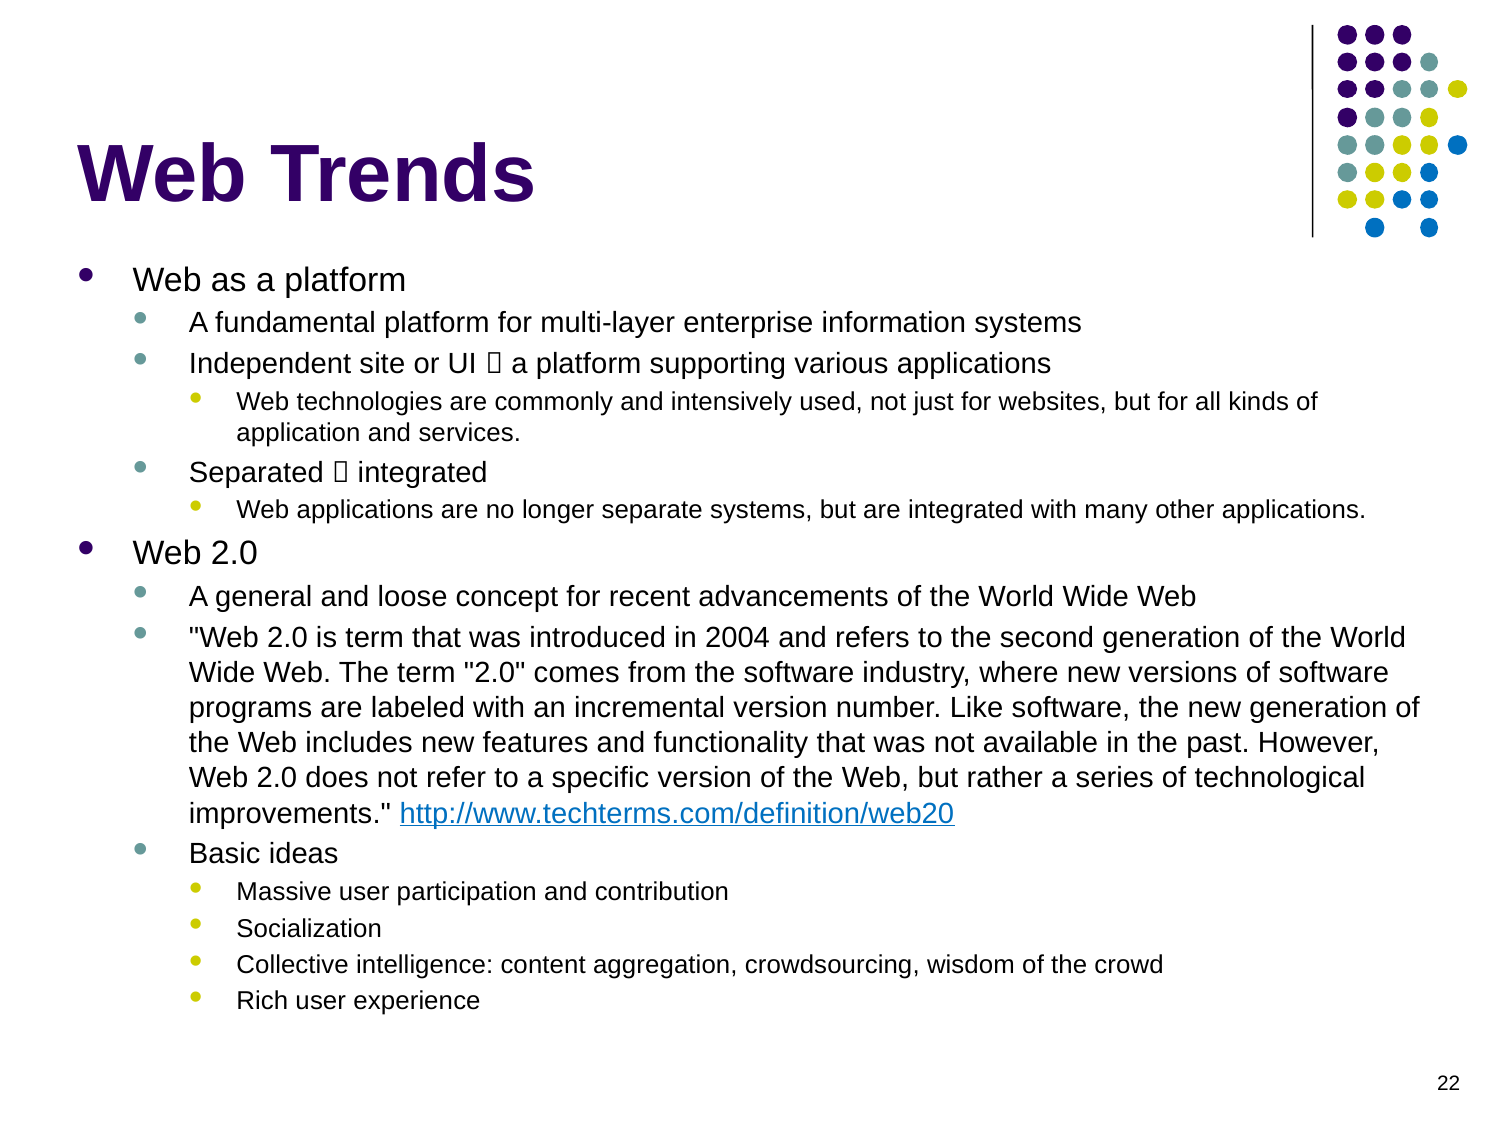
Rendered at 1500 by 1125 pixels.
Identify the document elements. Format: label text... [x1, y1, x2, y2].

list Web as a platform A fundamental platform for multi-layer enterprise information systems Independent site or UI  a platform supporting various applications Web technologies are commonly and intensively used, not just for websites, but for all kinds of application and services. Separated  integrated Web applications are no longer separate systems, but are integrated with many other applications. Web 2.0 A general and loose concept for recent advancements of the World Wide Web "Web 2.0 is term that was introduced in 2004 and refers to the second generation of the World Wide Web. The term "2.0" comes from the software industry, where new versions of software programs are labeled with an incremental version number. Like software, the new generation of the Web includes new features and functionality that was not available in the past. However, Web 2.0 does not refer to a specific version of the Web, but rather a series of technological improvements." http://www.techterms.com/definition/web20 Basic ideas Massive user participation and contribution Socialization Collective intelligence: content aggregation, crowdsourcing, wisdom of the crowd Rich user experience [62, 249, 1438, 1038]
slide_number 22 [1124, 1062, 1476, 1125]
title Web Trends [62, 62, 1313, 226]
